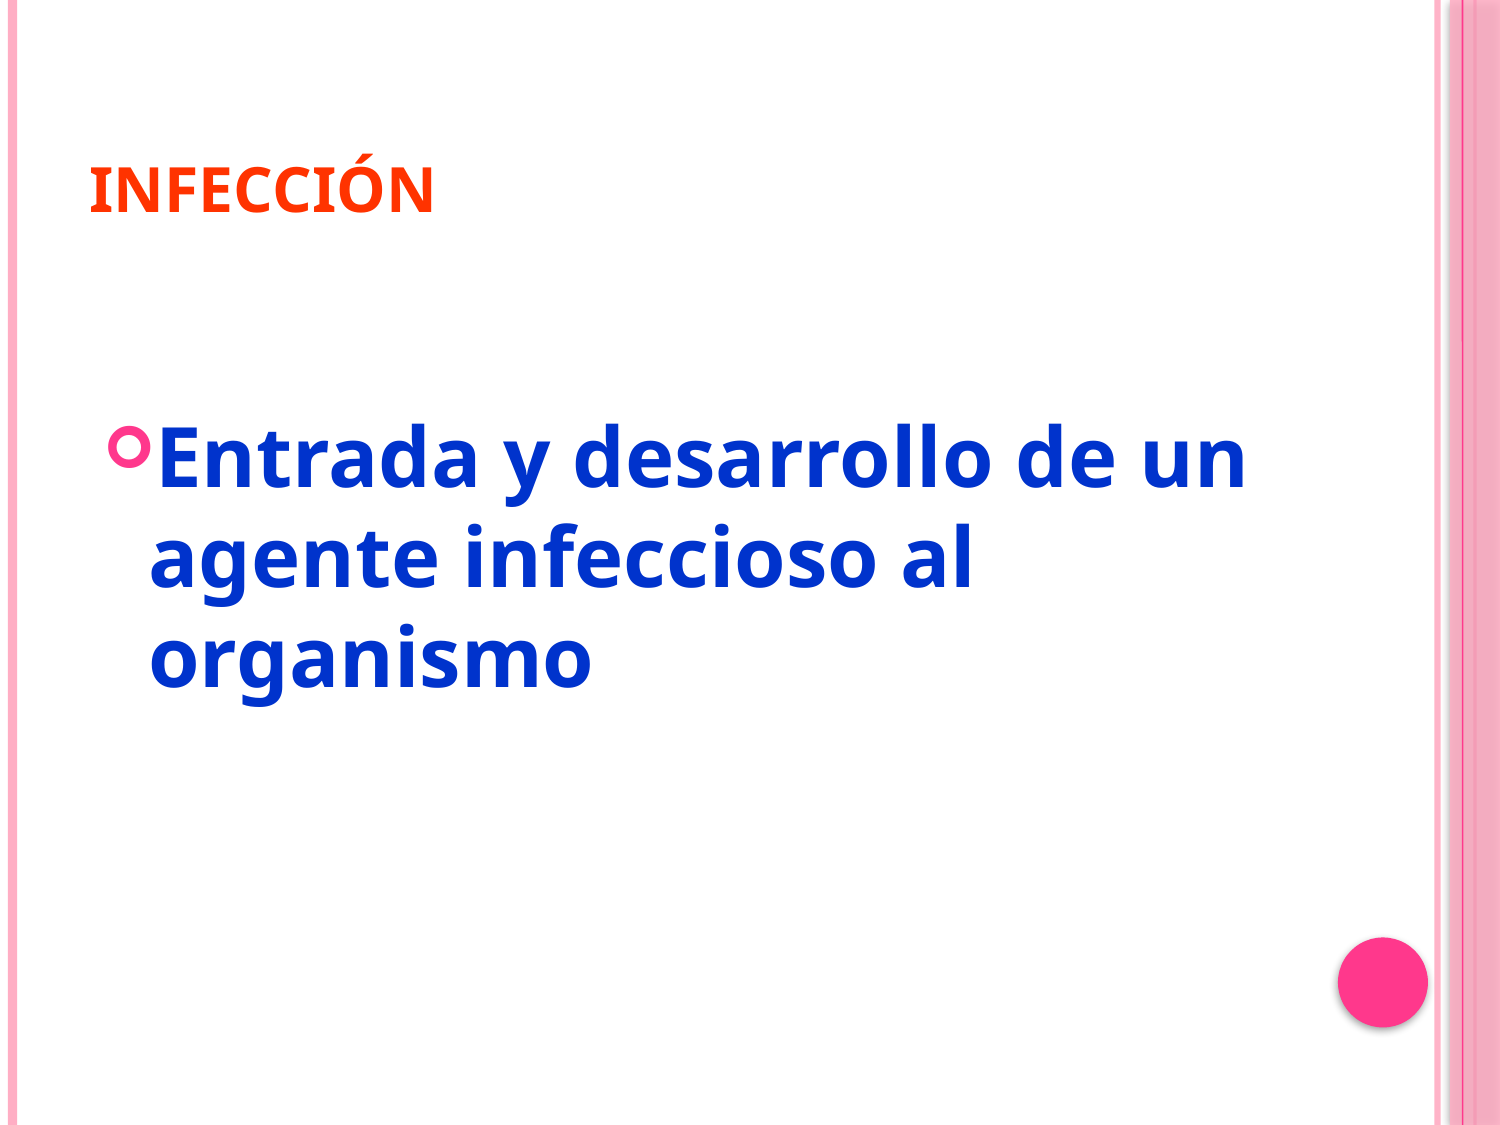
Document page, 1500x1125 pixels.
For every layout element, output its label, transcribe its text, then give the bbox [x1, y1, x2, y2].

list Entrada y desarrollo de un agente infeccioso al organismo [88, 397, 1439, 953]
title INFECCIÓN [75, 45, 1300, 233]
